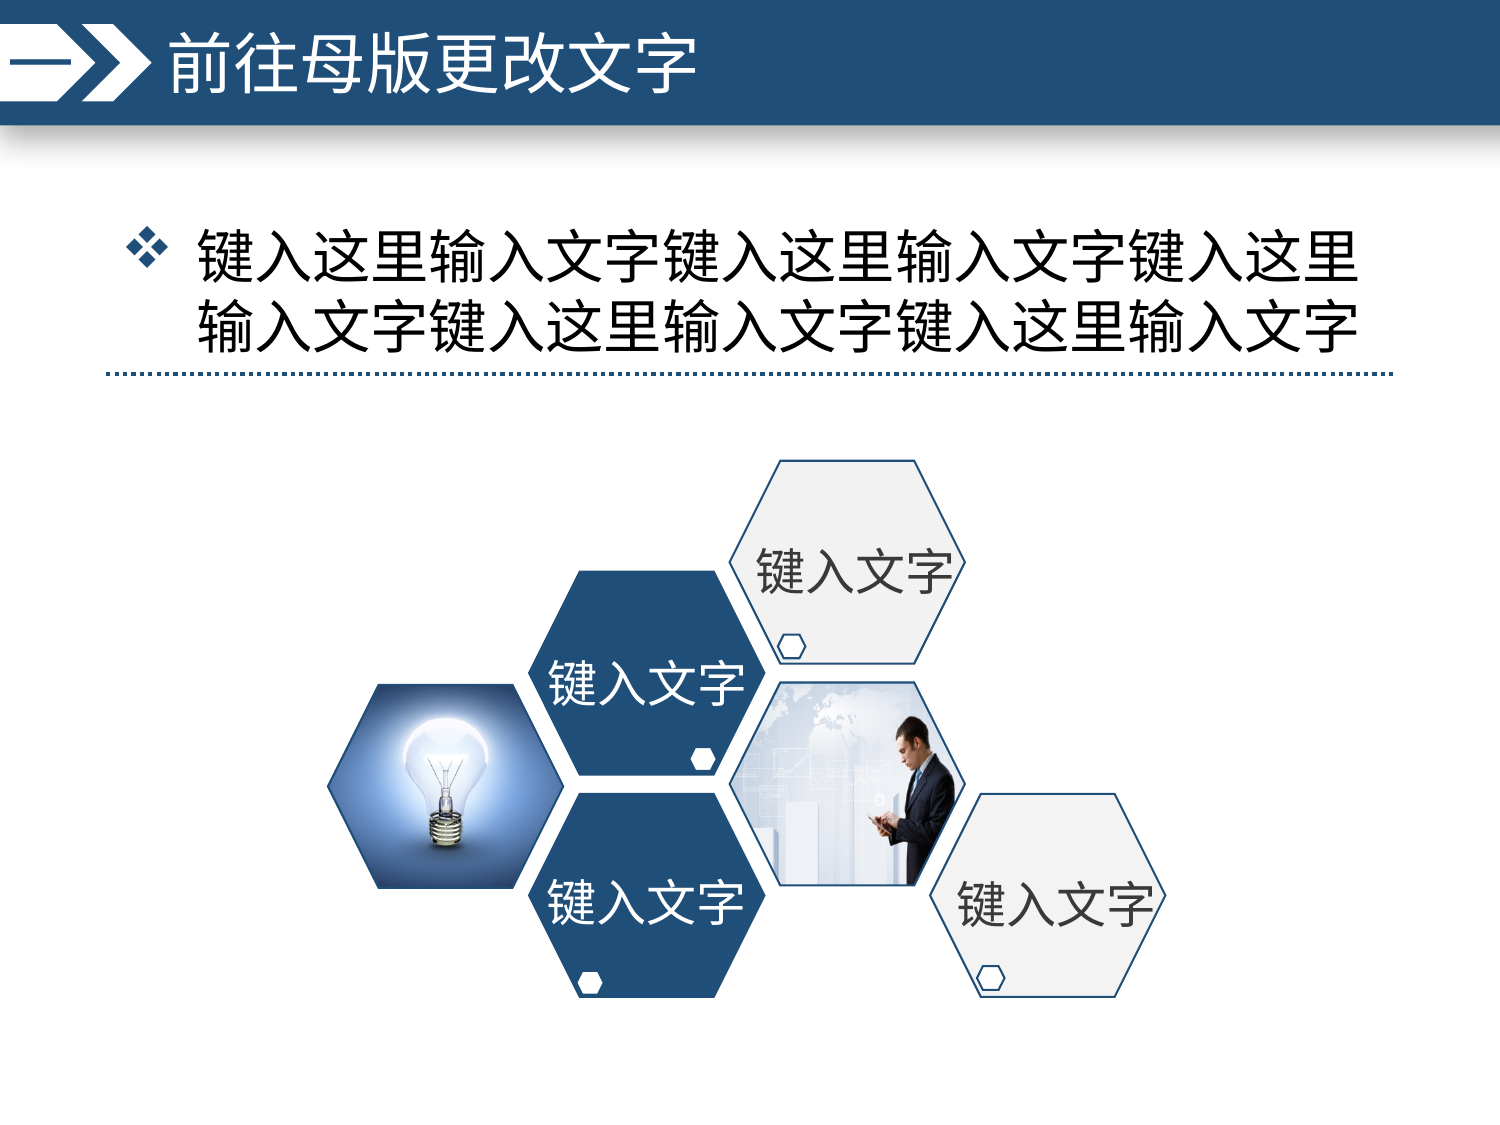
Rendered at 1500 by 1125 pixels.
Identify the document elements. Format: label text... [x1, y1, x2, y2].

text_box 键入这里输入文字键入这里输入文字键入这里输入文字键入这里输入文字键入这里输入文字 [106, 212, 1394, 368]
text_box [327, 460, 1173, 997]
